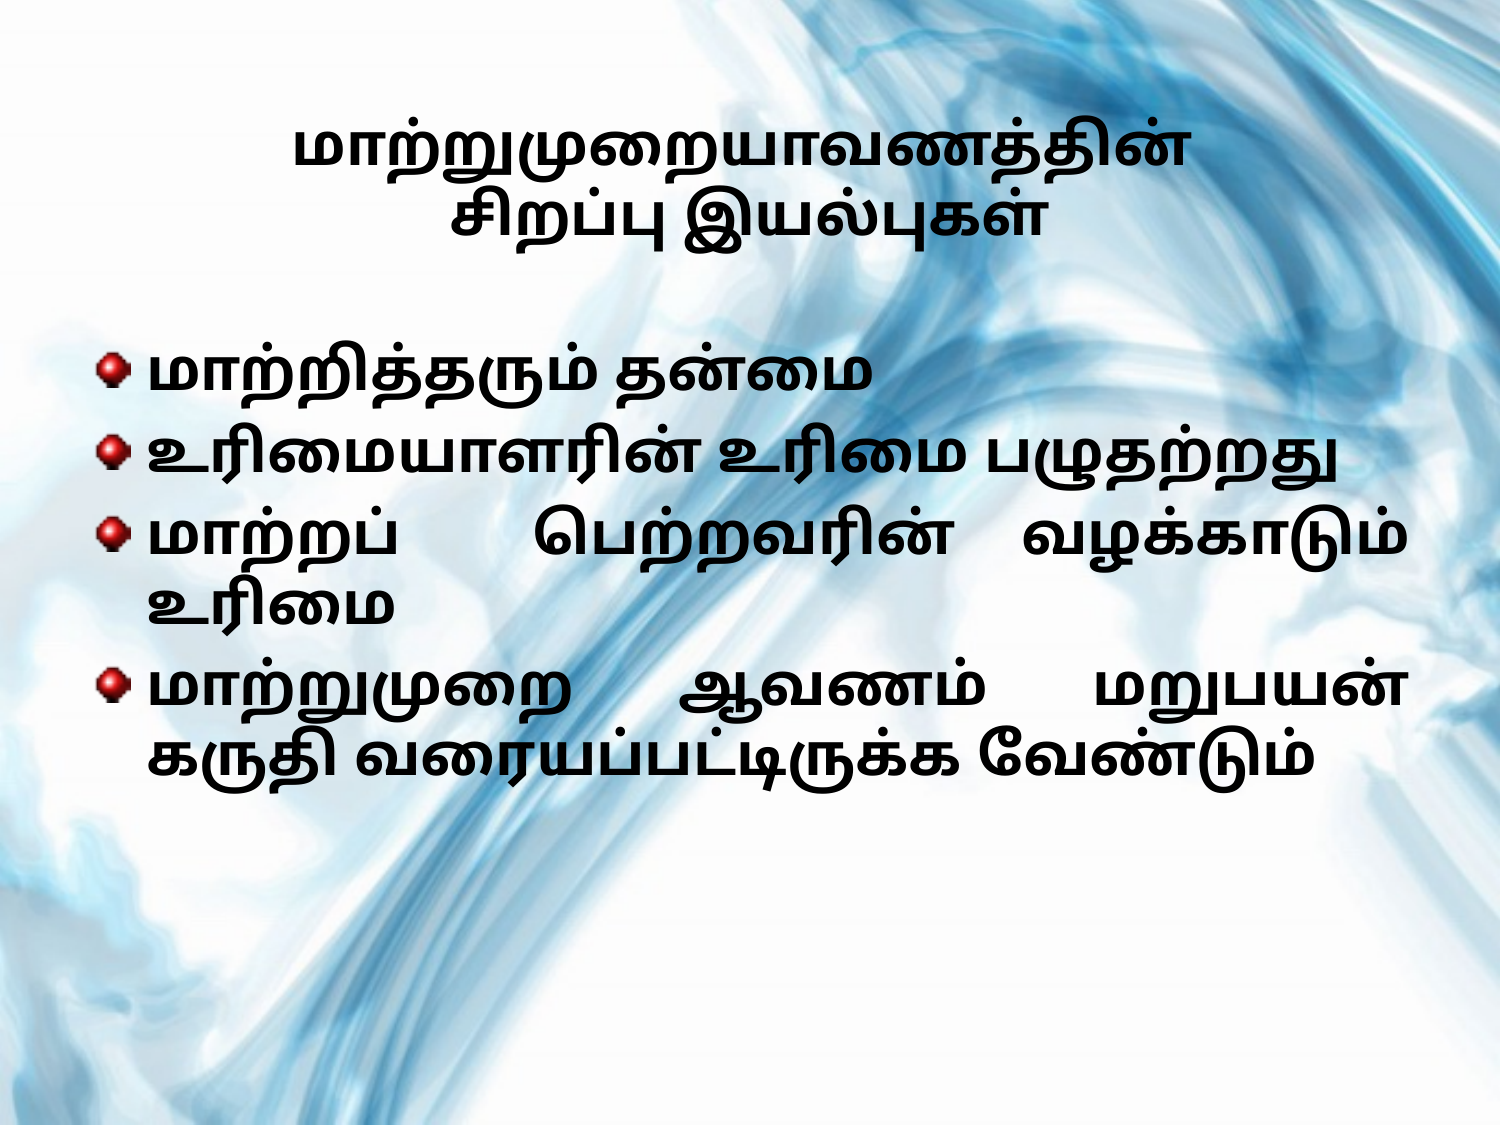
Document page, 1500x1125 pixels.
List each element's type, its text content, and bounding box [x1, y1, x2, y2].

picture [0, 0, 1500, 1125]
list மாற்றித்தரும் தன்மை உரிமையாளரின் உரிமை பழுதற்றது மாற்றப் பெற்றவரின் வழக்காடும் உரிமை மாற்றுமுறை ஆவணம் மறுபயன் கருதி வரையப்பட்டிருக்க வேண்டும் [74, 324, 1426, 1006]
title மாற்றுமுறையாவணத்தின் சிறப்பு இயல்புகள் [74, 98, 1426, 257]
